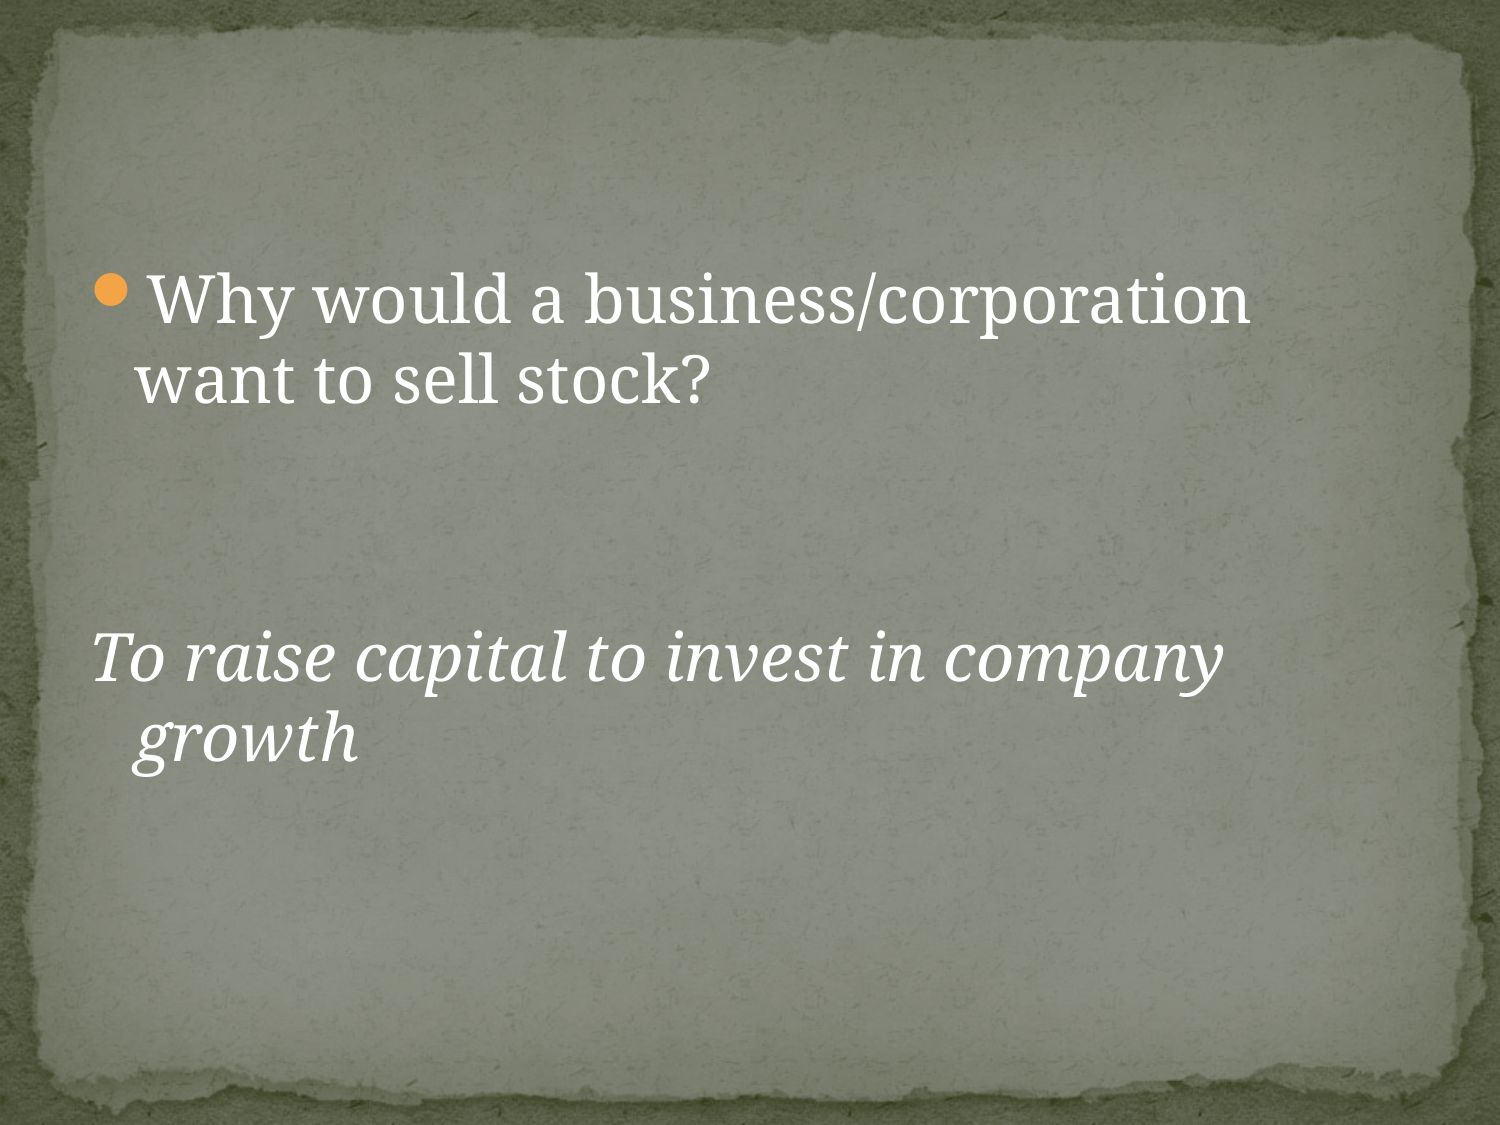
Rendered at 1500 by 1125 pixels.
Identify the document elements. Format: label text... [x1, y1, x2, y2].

list Why would a business/corporation want to sell stock? To raise capital to invest in company growth [75, 249, 1425, 1000]
